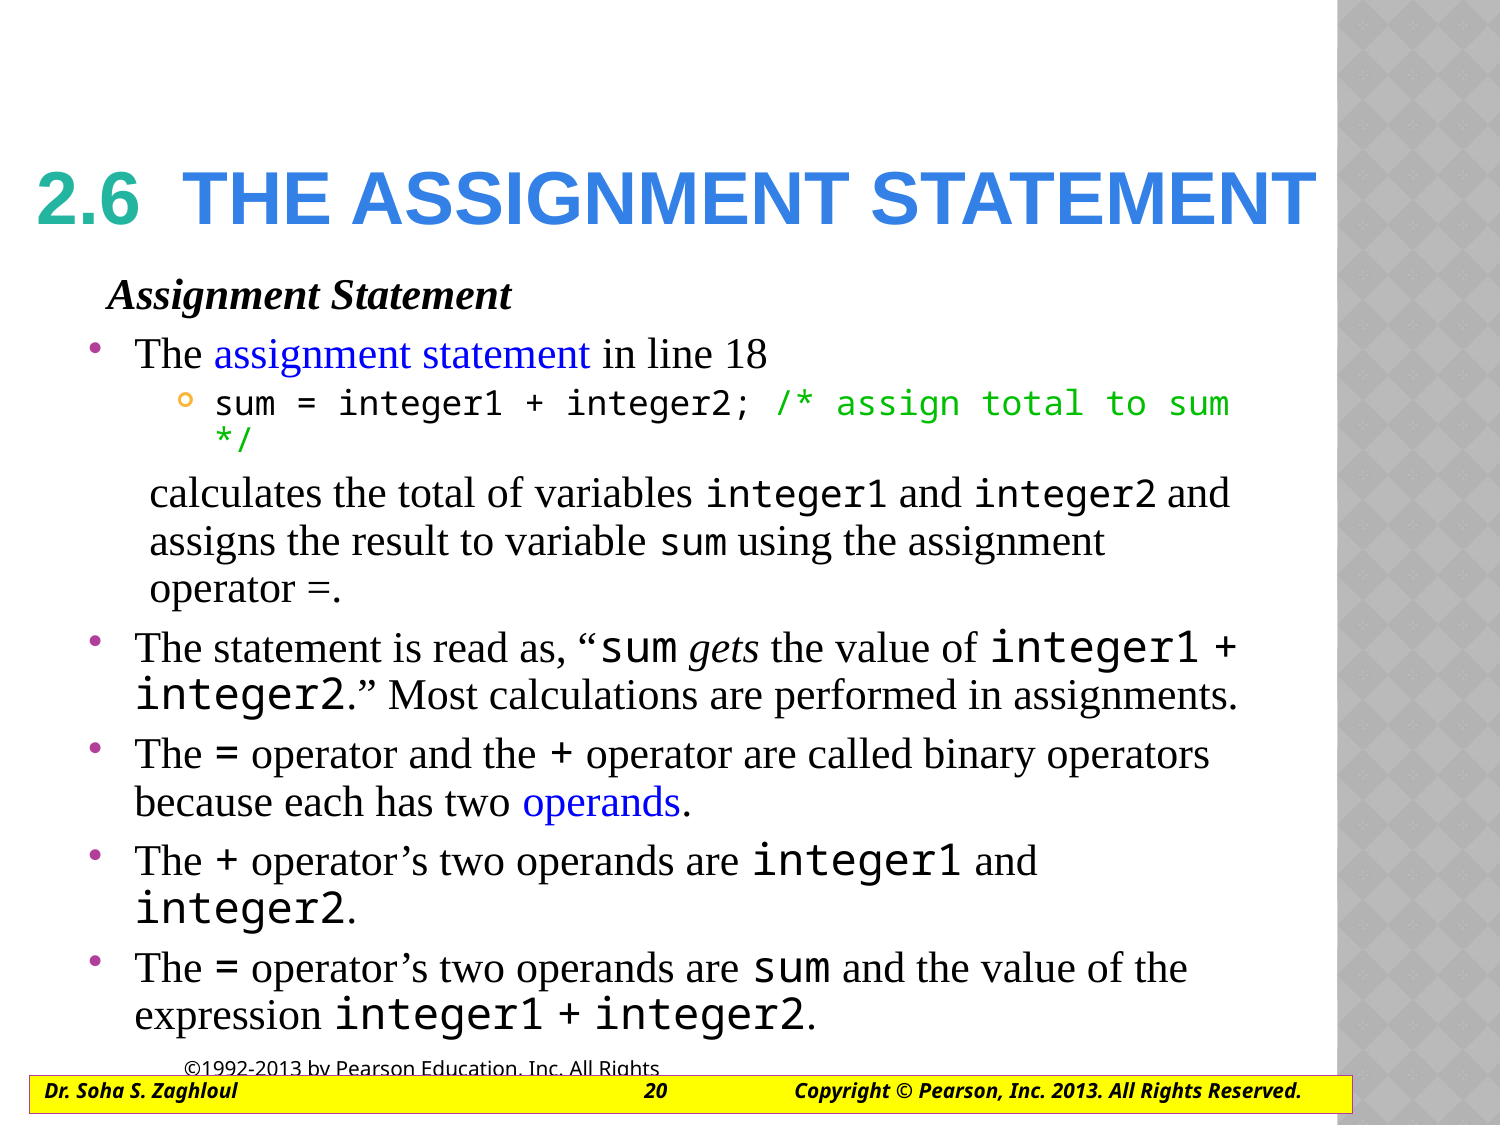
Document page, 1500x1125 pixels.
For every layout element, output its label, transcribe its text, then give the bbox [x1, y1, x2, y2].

title 2.6 the assignment statement [29, 52, 1400, 240]
list Assignment Statement The assignment statement in line 18 sum = integer1 + integer2; /* assign total to sum */ calculates the total of variables integer1 and integer2 and assigns the result to variable sum using the assignment operator =. The statement is read as, “sum gets the value of integer1 + integer2.” Most calculations are performed in assignments. The = operator and the + operator are called binary operators because each has two operands. The + operator’s two operands are integer1 and integer2. The = operator’s two operands are sum and the value of the expression integer1 + integer2. [75, 264, 1263, 1059]
text_box Dr. Soha S. Zaghloul 20 Copyright © Pearson, Inc. 2013. All Rights Reserved. [29, 1075, 1353, 1114]
